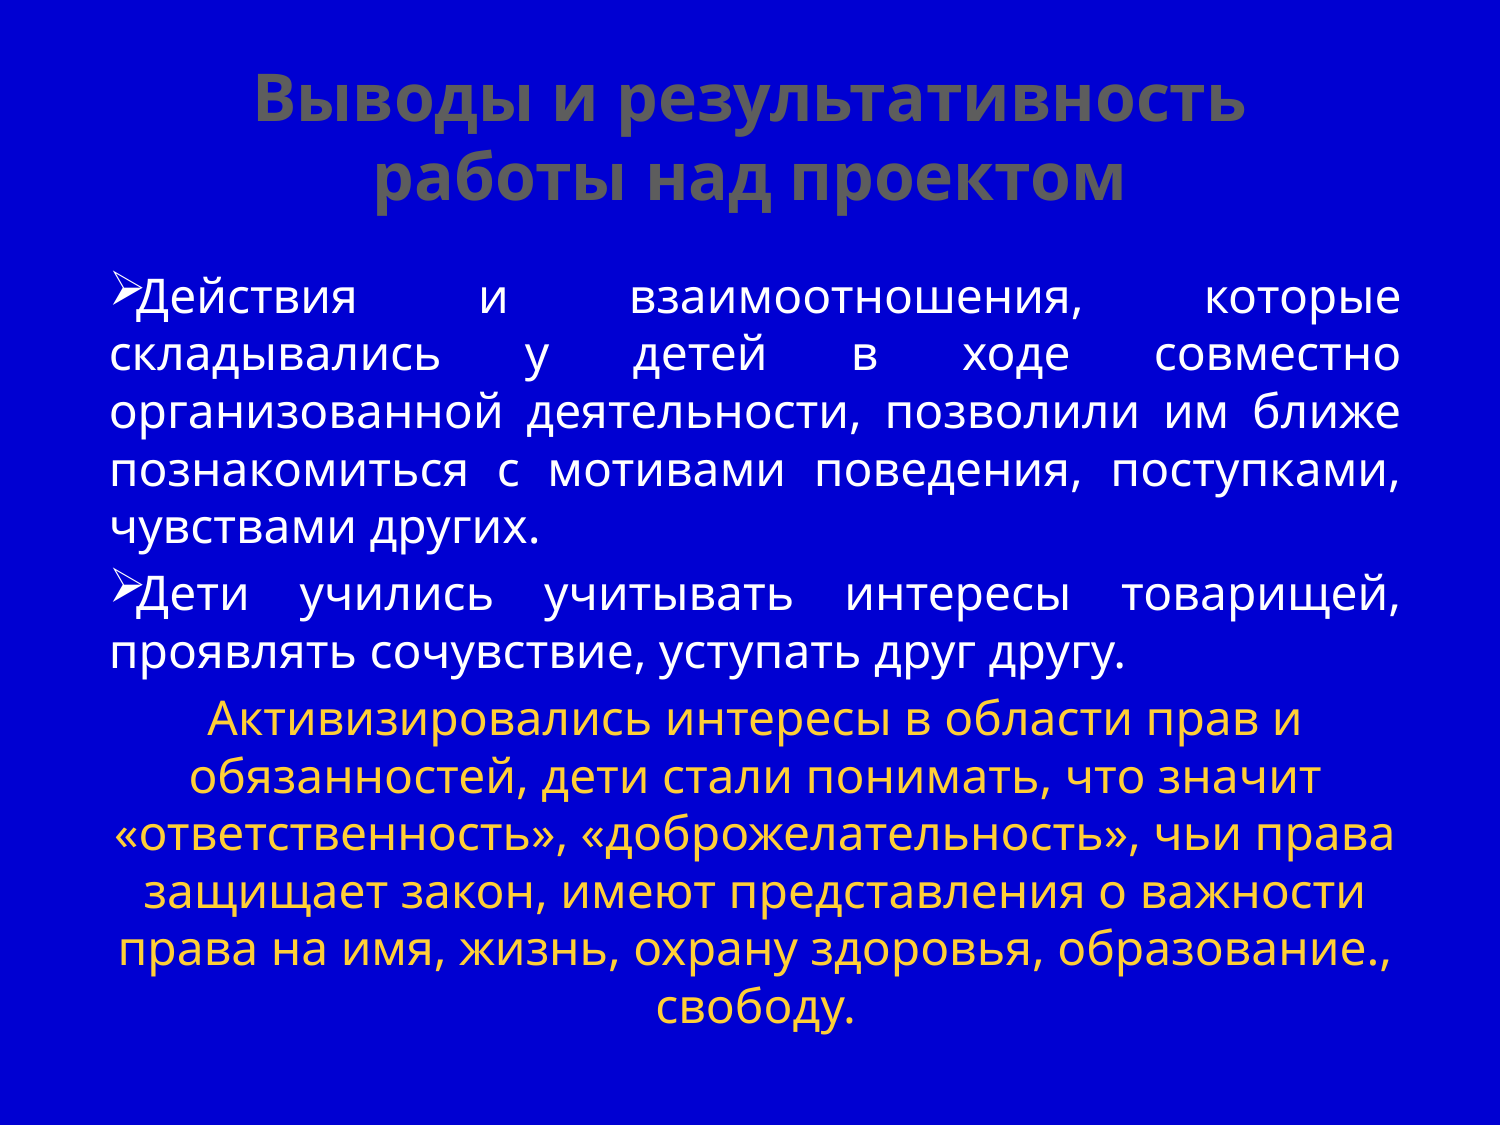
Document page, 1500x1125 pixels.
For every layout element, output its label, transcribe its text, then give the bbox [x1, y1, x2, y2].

title Выводы и результативность работы над проектом [112, 46, 1388, 223]
subtitle Действия и взаимоотношения, которые складывались у детей в ходе совместно организованной деятельности, позволили им ближе познакомиться с мотивами поведения, поступками, чувствами других. Дети учились учитывать интересы товарищей, проявлять сочувствие, уступать друг другу. Активизировались интересы в области прав и обязанностей, дети стали понимать, что значит «ответственность», «доброжелательность», чьи права защищает закон, имеют представления о важности права на имя, жизнь, охрану здоровья, образование., свободу. [93, 257, 1419, 1055]
